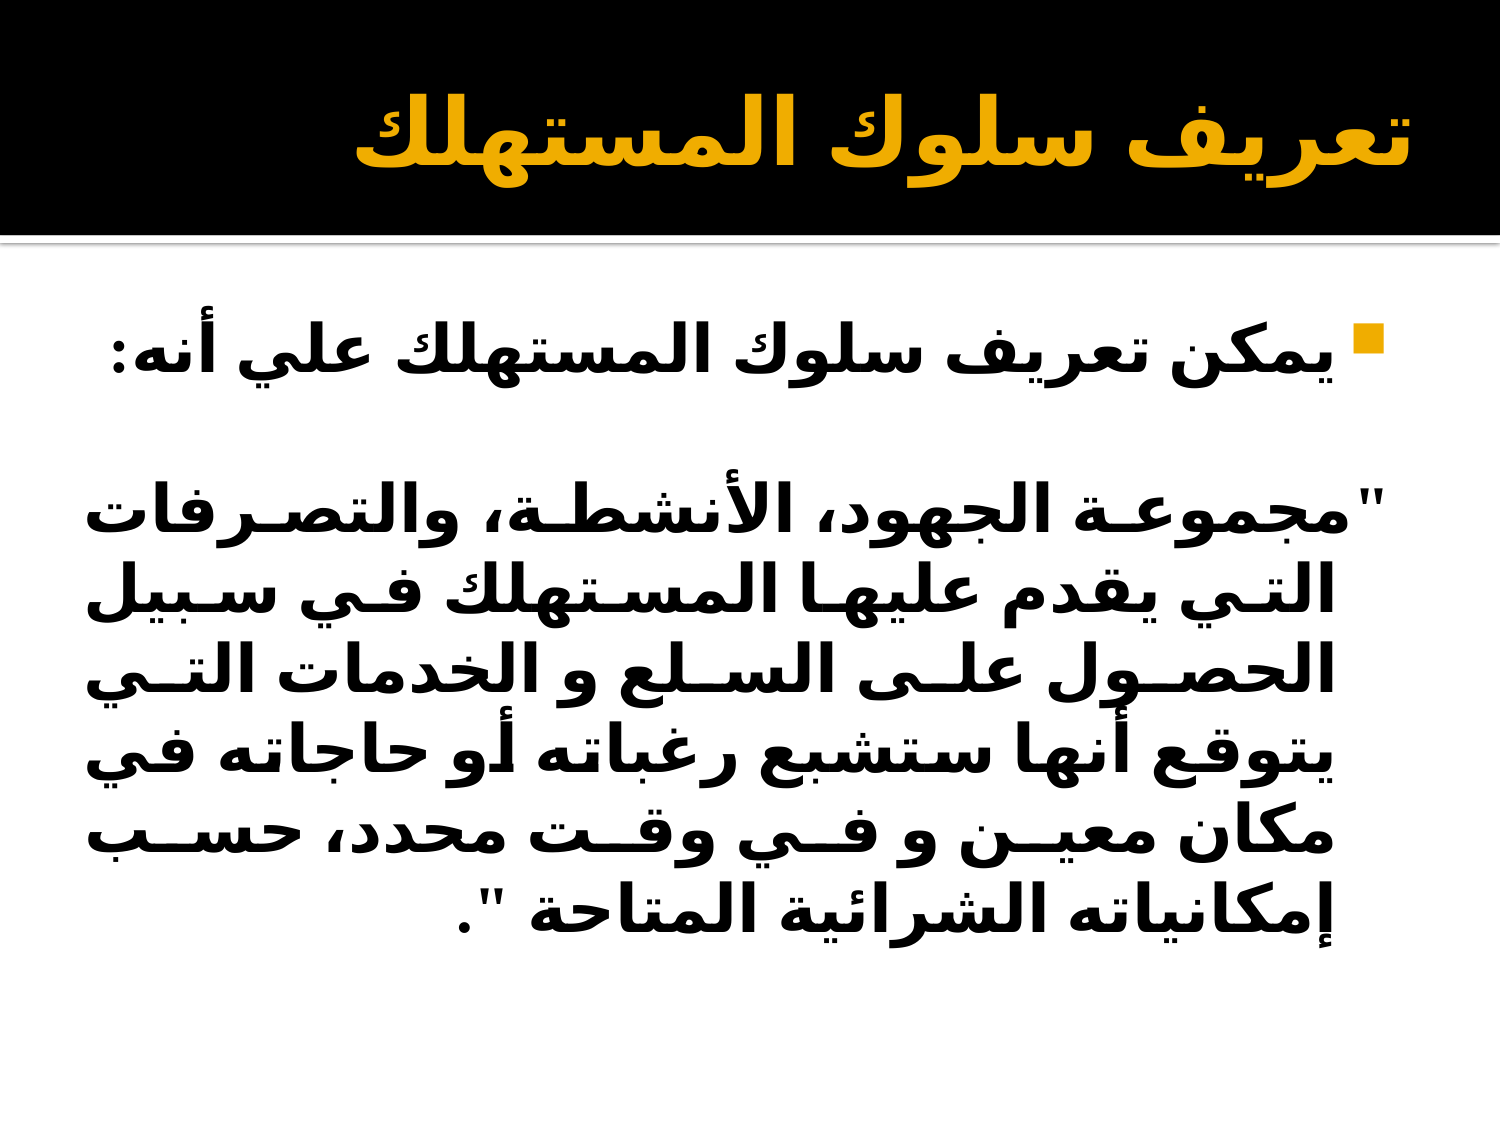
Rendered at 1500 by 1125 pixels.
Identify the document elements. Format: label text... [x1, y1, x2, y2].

title تعريف سلوك المستهلك [75, 25, 1425, 231]
list يمكن تعريف سلوك المستهلك علي أنه: "مجموعة الجهود، الأنشطة، والتصرفات التي يقدم عليها المستهلك في سبيل الحصول على السلع و الخدمات التي يتوقع أنها ستشبع رغباته أو حاجاته في مكان معين و في وقت محدد، حسب إمكانياته الشرائية المتاحة ". [75, 291, 1425, 1050]
